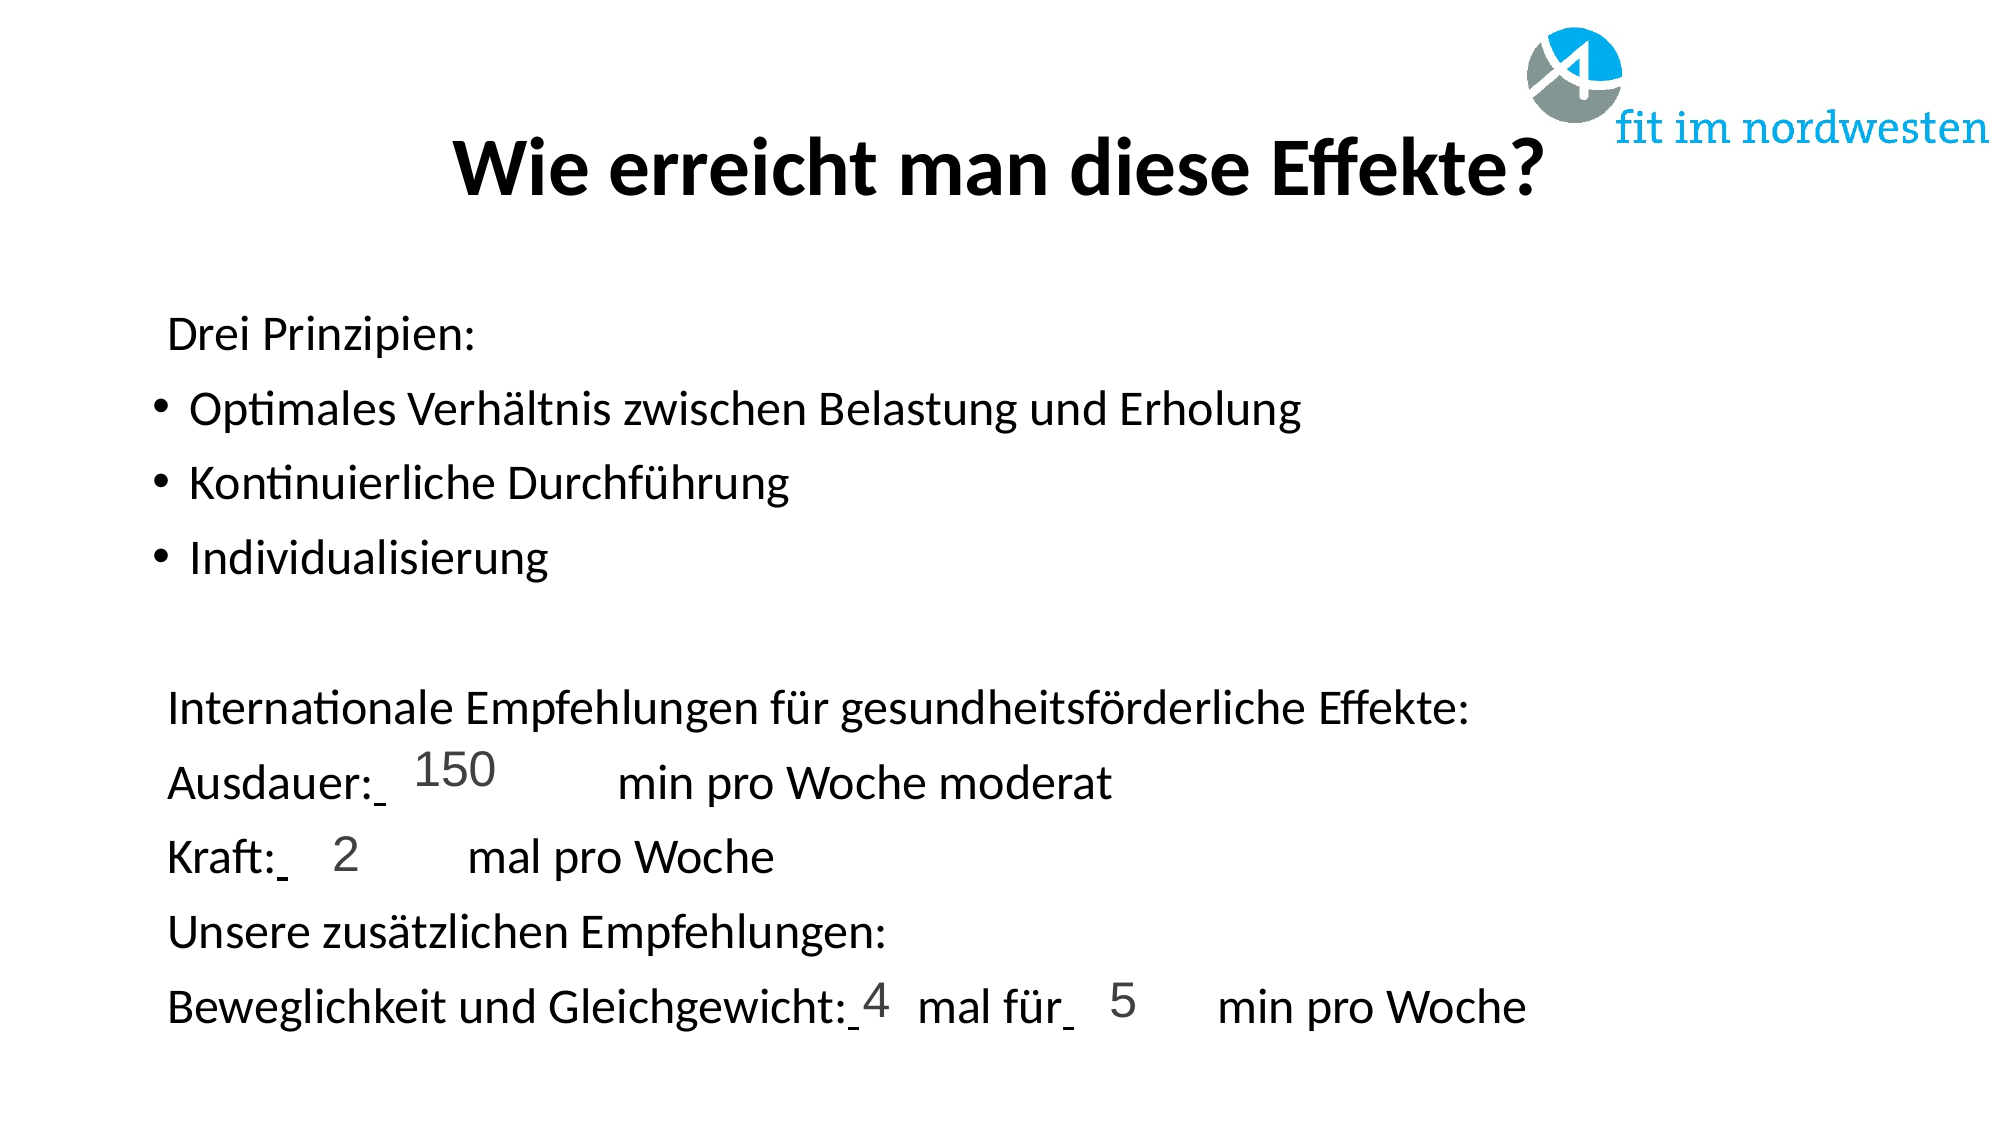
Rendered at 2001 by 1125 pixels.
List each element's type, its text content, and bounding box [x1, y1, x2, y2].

list Drei Prinzipien: Optimales Verhältnis zwischen Belastung und Erholung Kontinuierliche Durchführung Individualisierung Internationale Empfehlungen für gesundheitsförderliche Effekte: Ausdauer: min pro Woche moderat Kraft: mal pro Woche Unsere zusätzlichen Empfehlungen: Beweglichkeit und Gleichgewicht: mal für min pro Woche [137, 299, 1863, 1014]
text_box 150 [394, 728, 515, 804]
title Wie erreicht man diese Effekte? [137, 59, 1863, 278]
picture [1522, 4, 2000, 220]
text_box 4 [816, 959, 937, 1035]
text_box 2 [285, 813, 406, 889]
text_box 5 [1063, 959, 1184, 1035]
